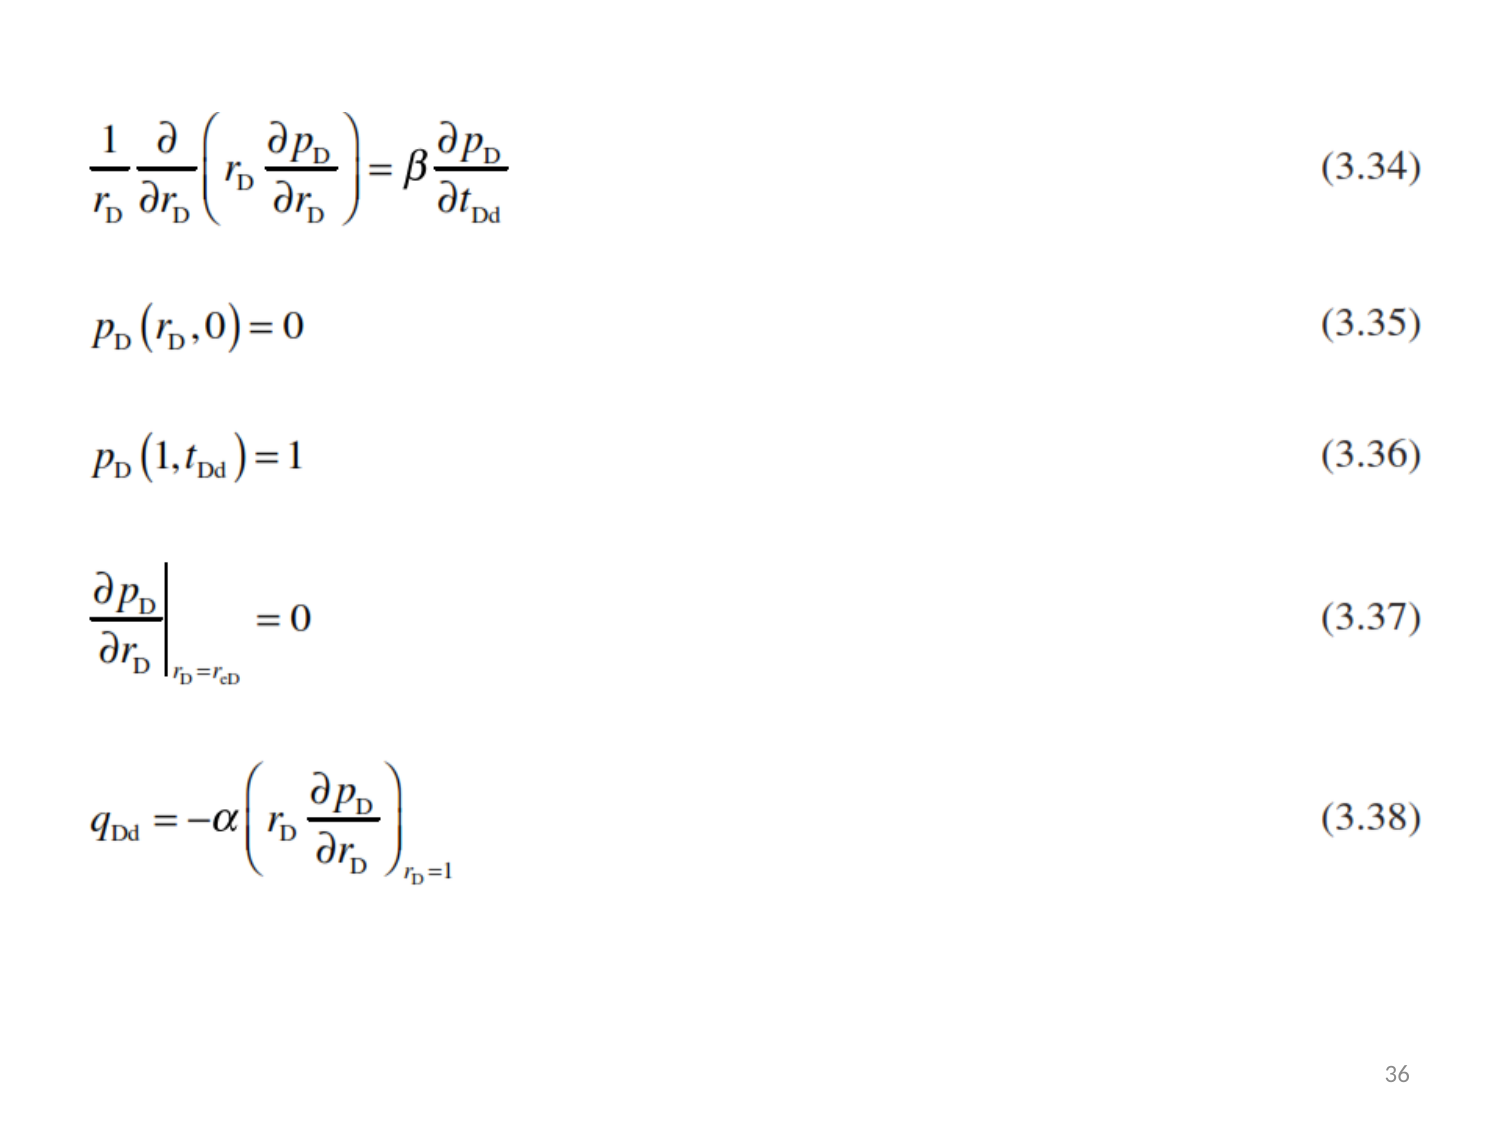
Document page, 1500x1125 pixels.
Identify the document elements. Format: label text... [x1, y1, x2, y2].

slide_number 36 [1074, 1042, 1425, 1103]
picture [46, 112, 1443, 902]
